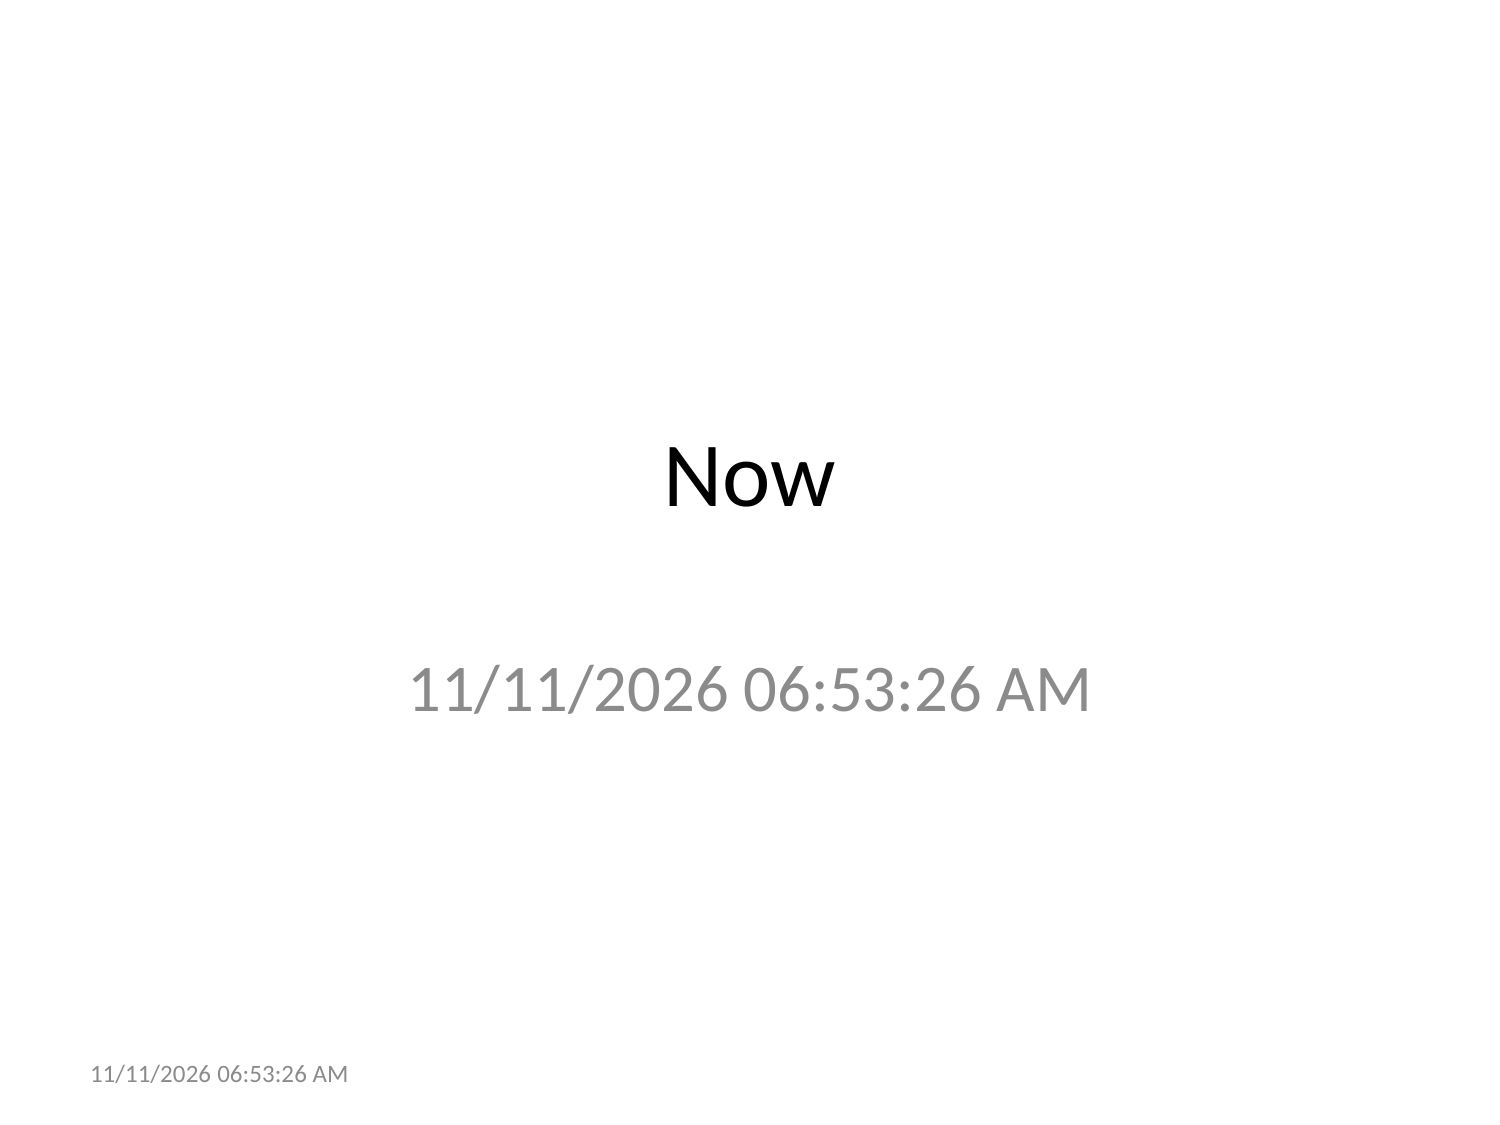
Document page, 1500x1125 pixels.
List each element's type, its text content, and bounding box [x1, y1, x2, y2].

subtitle 2011-12-19 10:20:04 AM [225, 637, 1275, 925]
title Now [112, 349, 1388, 591]
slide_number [75, 1042, 425, 1103]
